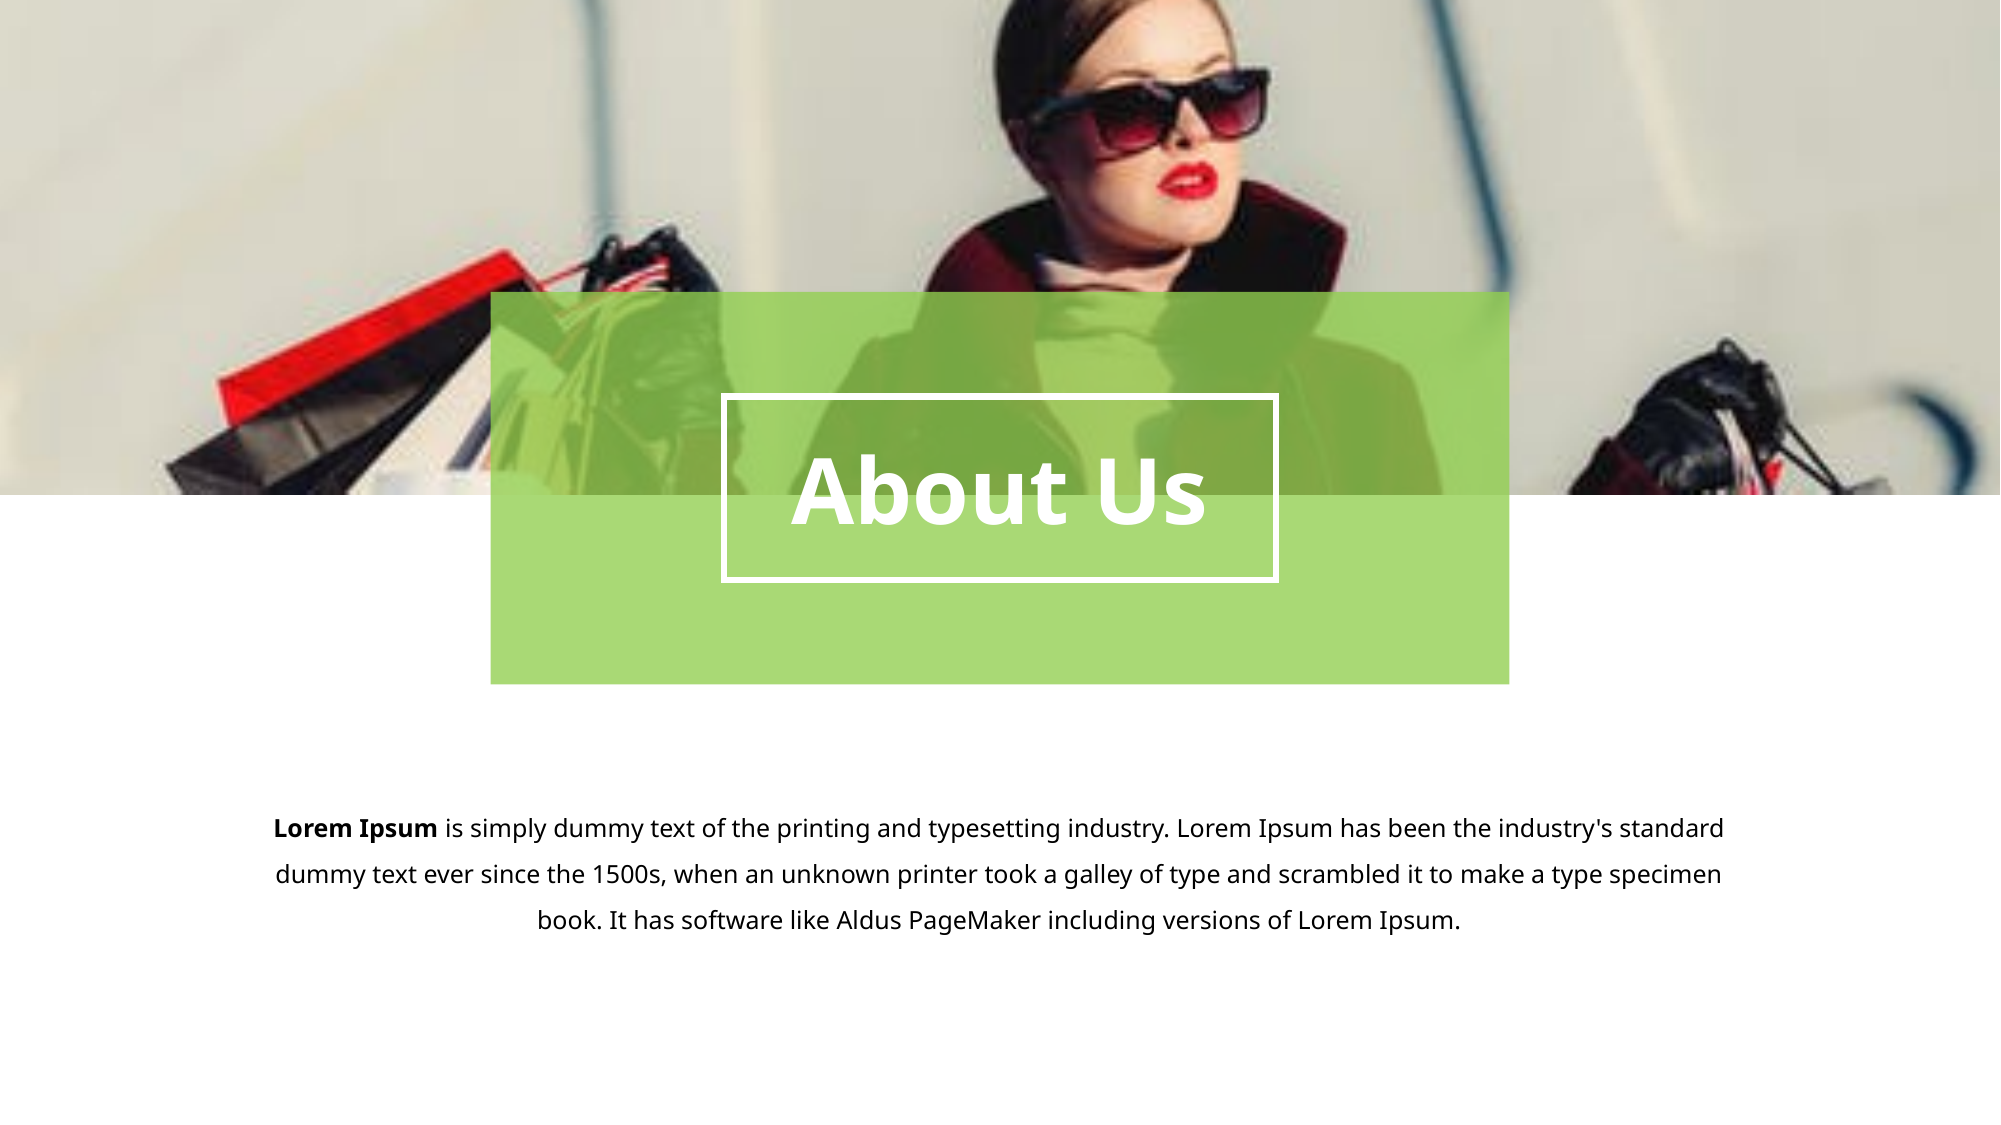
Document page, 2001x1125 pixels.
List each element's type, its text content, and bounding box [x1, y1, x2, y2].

text_box Lorem Ipsum is simply dummy text of the printing and typesetting industry. Lorem Ipsum has been the industry's standard dummy text ever since the 1500s, when an unknown printer took a galley of type and scrambled it to make a type specimen book. It has software like Aldus PageMaker including versions of Lorem Ipsum. [235, 789, 1765, 942]
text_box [723, 396, 1277, 580]
text_box [490, 495, 1510, 685]
picture [0, 0, 2000, 495]
